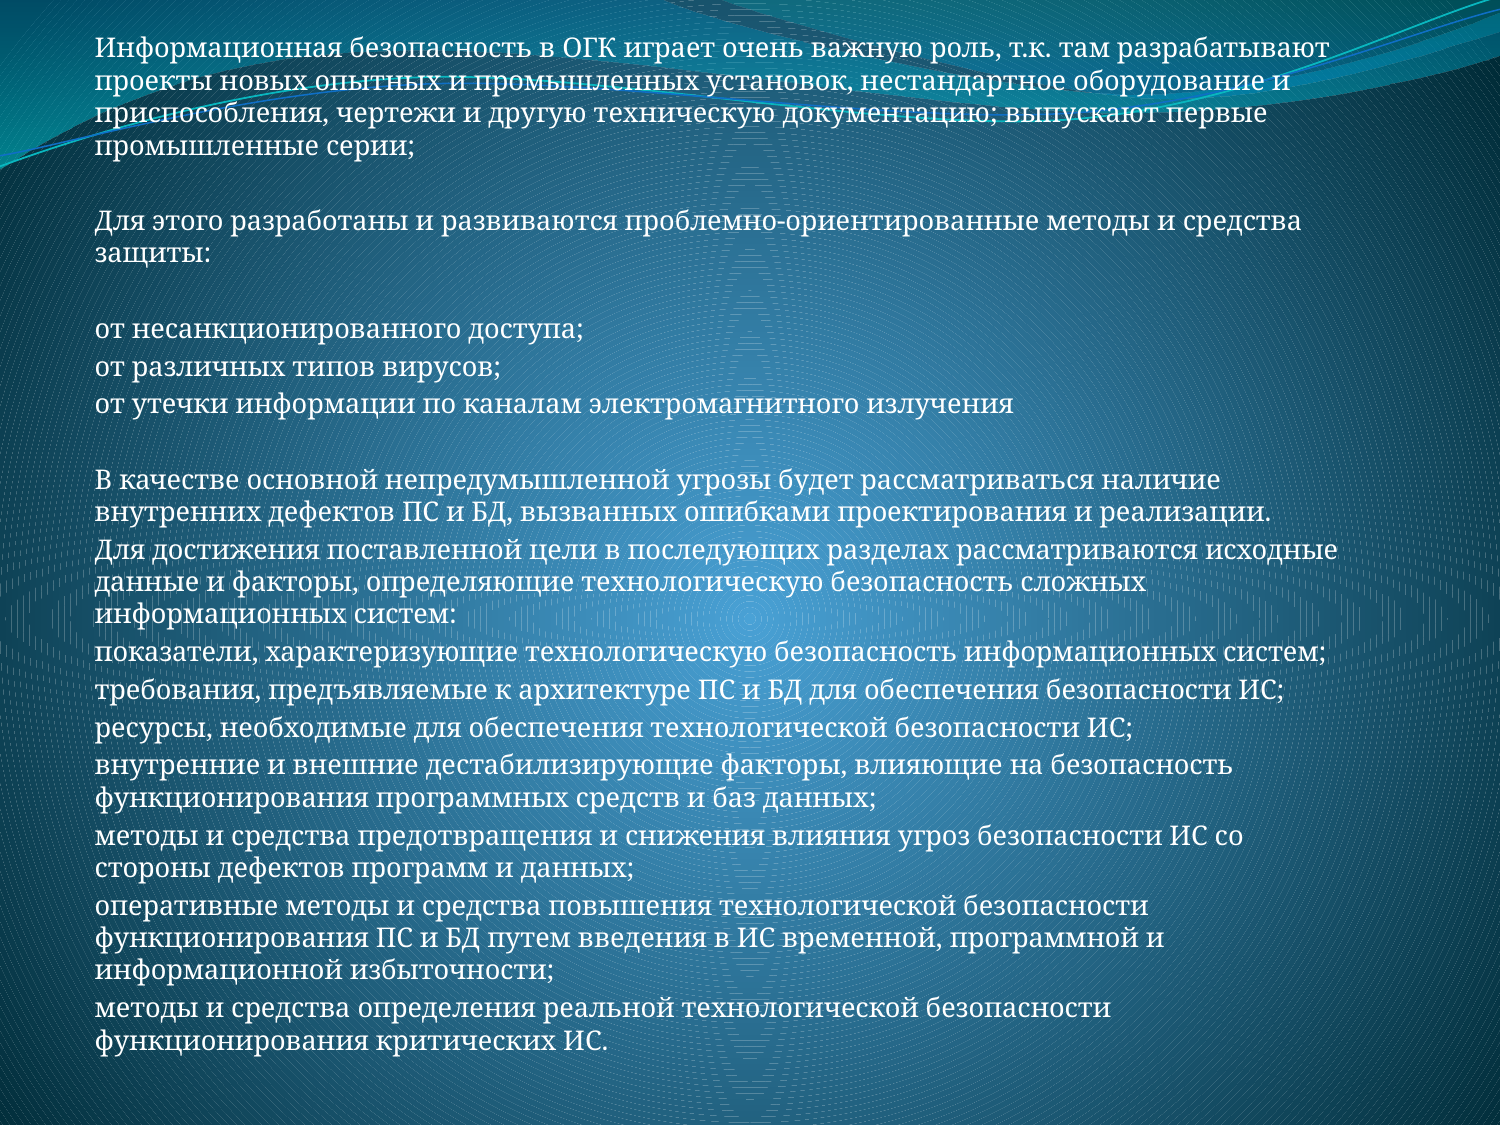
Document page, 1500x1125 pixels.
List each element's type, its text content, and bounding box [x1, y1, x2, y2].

list Информационная безопасность в ОГК играет очень важную роль, т.к. там разрабатывают проекты новых опытных и промышленных установок, нестандартное оборудование и приспособления, чертежи и другую техническую документацию; выпускают первые промышленные серии; Для этого разработаны и развиваются проблемно-ориентированные методы и средства защиты: от несанкционированного доступа; от различных типов вирусов; от утечки информации по каналам электромагнитного излучения В качестве основной непредумышленной угрозы будет рассматриваться наличие внутренних дефектов ПС и БД, вызванных ошибками проектирования и реализации. Для достижения поставленной цели в последующих разделах рассматриваются исходные данные и факторы, определяющие технологическую безопасность сложных информационных систем: показатели, характеризующие технологическую безопасность информационных систем; требования, предъявляемые к архитектуре ПС и БД для обеспечения безопасности ИС; ресурсы, необходимые для обеспечения технологической безопасности ИС; внутренние и внешние дестабилизирующие факторы, влияющие на безопасность функционирования программных средств и баз данных; методы и средства предотвращения и снижения влияния угроз безопасности ИС со стороны дефектов программ и данных; оперативные методы и средства повышения технологической безопасности функционирования ПС и БД путем введения в ИС временной, программной и информационной избыточности; методы и средства определения реальной технологической безопасности функционирования критических ИС. [86, 23, 1362, 1090]
